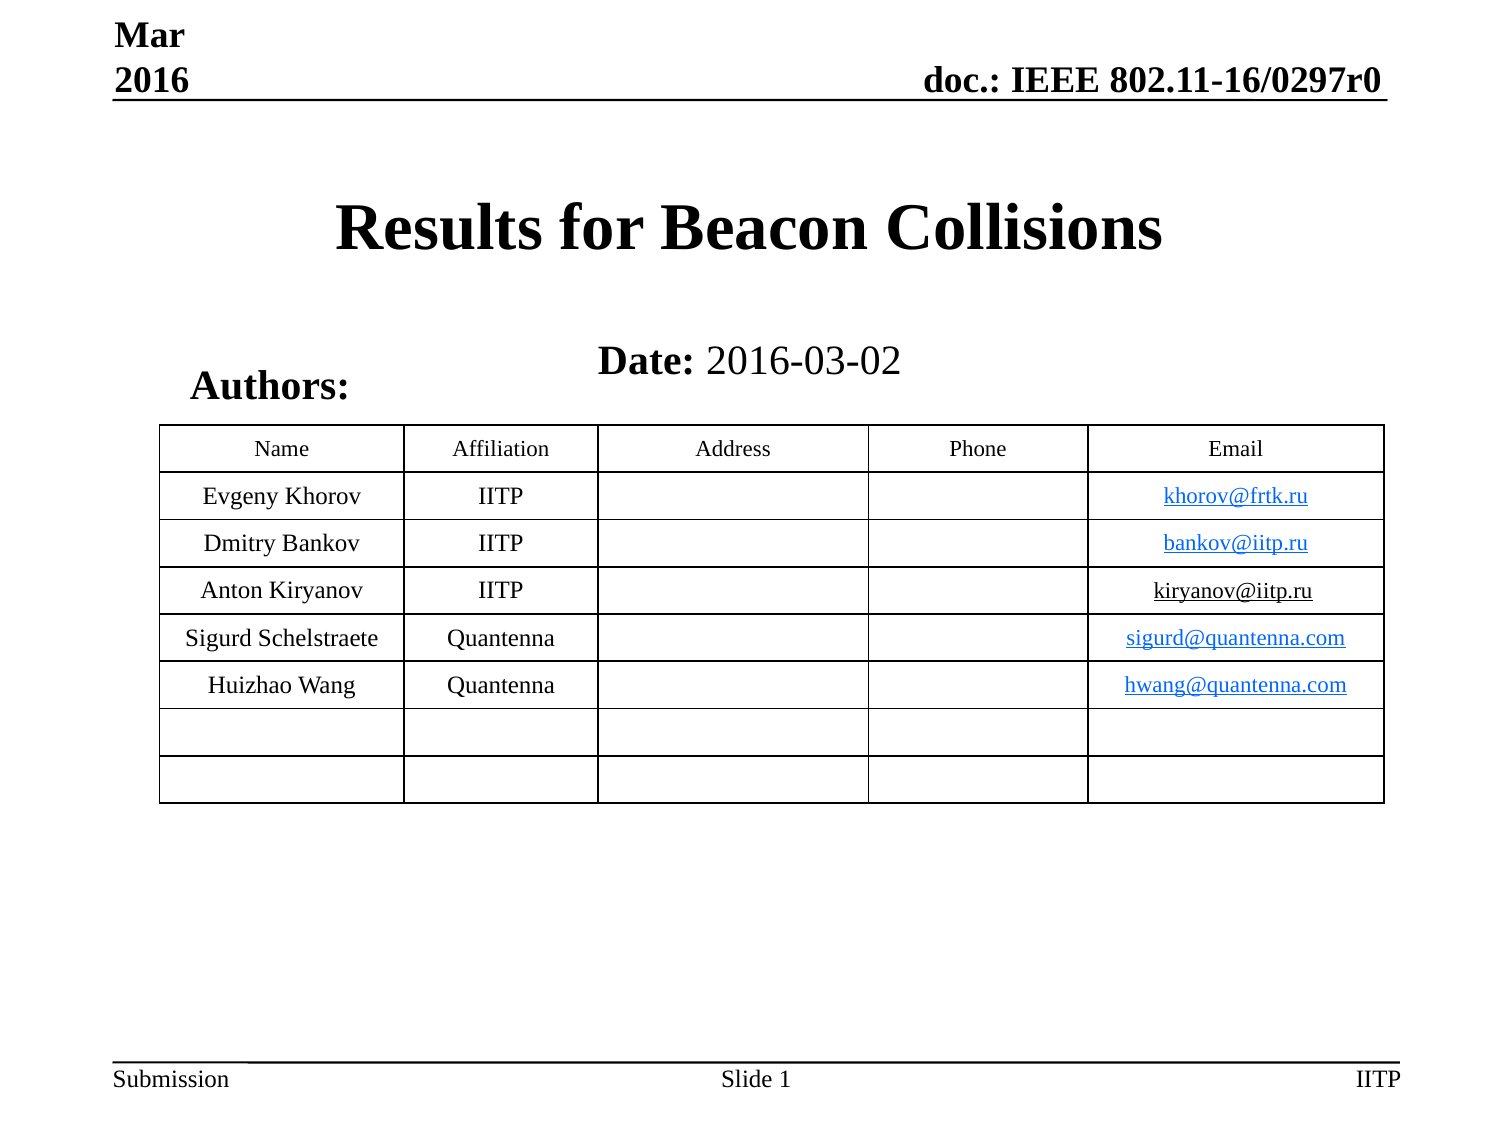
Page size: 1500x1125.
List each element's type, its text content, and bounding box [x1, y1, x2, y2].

table_cell khorov@frtk.ru [1089, 473, 1383, 519]
table_cell [405, 709, 597, 755]
table_header Name [160, 426, 403, 471]
table_header Phone [869, 426, 1087, 471]
table_cell [869, 615, 1087, 660]
table_cell [160, 757, 403, 802]
table_cell [599, 757, 868, 802]
table_cell [1089, 757, 1383, 802]
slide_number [114, 0, 259, 101]
footer IITP [949, 1061, 1402, 1093]
table_header Address [599, 426, 868, 471]
list Date: 2016-03-02 [112, 324, 1388, 1001]
table_cell [599, 473, 868, 519]
table_cell [869, 520, 1087, 566]
table_cell Quantenna [405, 615, 597, 660]
table_cell [599, 615, 868, 660]
table_cell Huizhao Wang [160, 662, 403, 708]
table_cell bankov@iitp.ru [1089, 520, 1383, 566]
table_cell IITP [405, 520, 597, 566]
table_cell hwang@quantenna.com [1089, 662, 1383, 708]
table_cell Quantenna [405, 662, 597, 708]
table_cell [599, 662, 868, 708]
table_cell sigurd@quantenna.com [1089, 615, 1383, 660]
text_box Authors: [174, 350, 400, 392]
table_cell [599, 568, 868, 613]
table_cell [405, 757, 597, 802]
title Results for Beacon Collisions [112, 135, 1388, 311]
table_cell [1089, 709, 1383, 755]
table_cell kiryanov@iitp.ru [1089, 568, 1383, 613]
table_cell IITP [405, 473, 597, 519]
table_cell Evgeny Khorov [160, 473, 403, 519]
table_cell Dmitry Bankov [160, 520, 403, 566]
table_cell Sigurd Schelstraete [160, 615, 403, 660]
table_cell [599, 709, 868, 755]
table_cell [869, 473, 1087, 519]
table_cell [160, 709, 403, 755]
table_cell Anton Kiryanov [160, 568, 403, 613]
table_cell [869, 757, 1087, 802]
table_cell IITP [405, 568, 597, 613]
table_cell [869, 662, 1087, 708]
table_cell [869, 709, 1087, 755]
table_cell [599, 520, 868, 566]
table_header Affiliation [405, 426, 597, 471]
table_cell [869, 568, 1087, 613]
slide_number Slide 1 [720, 1061, 792, 1093]
table_header Email [1089, 426, 1383, 471]
